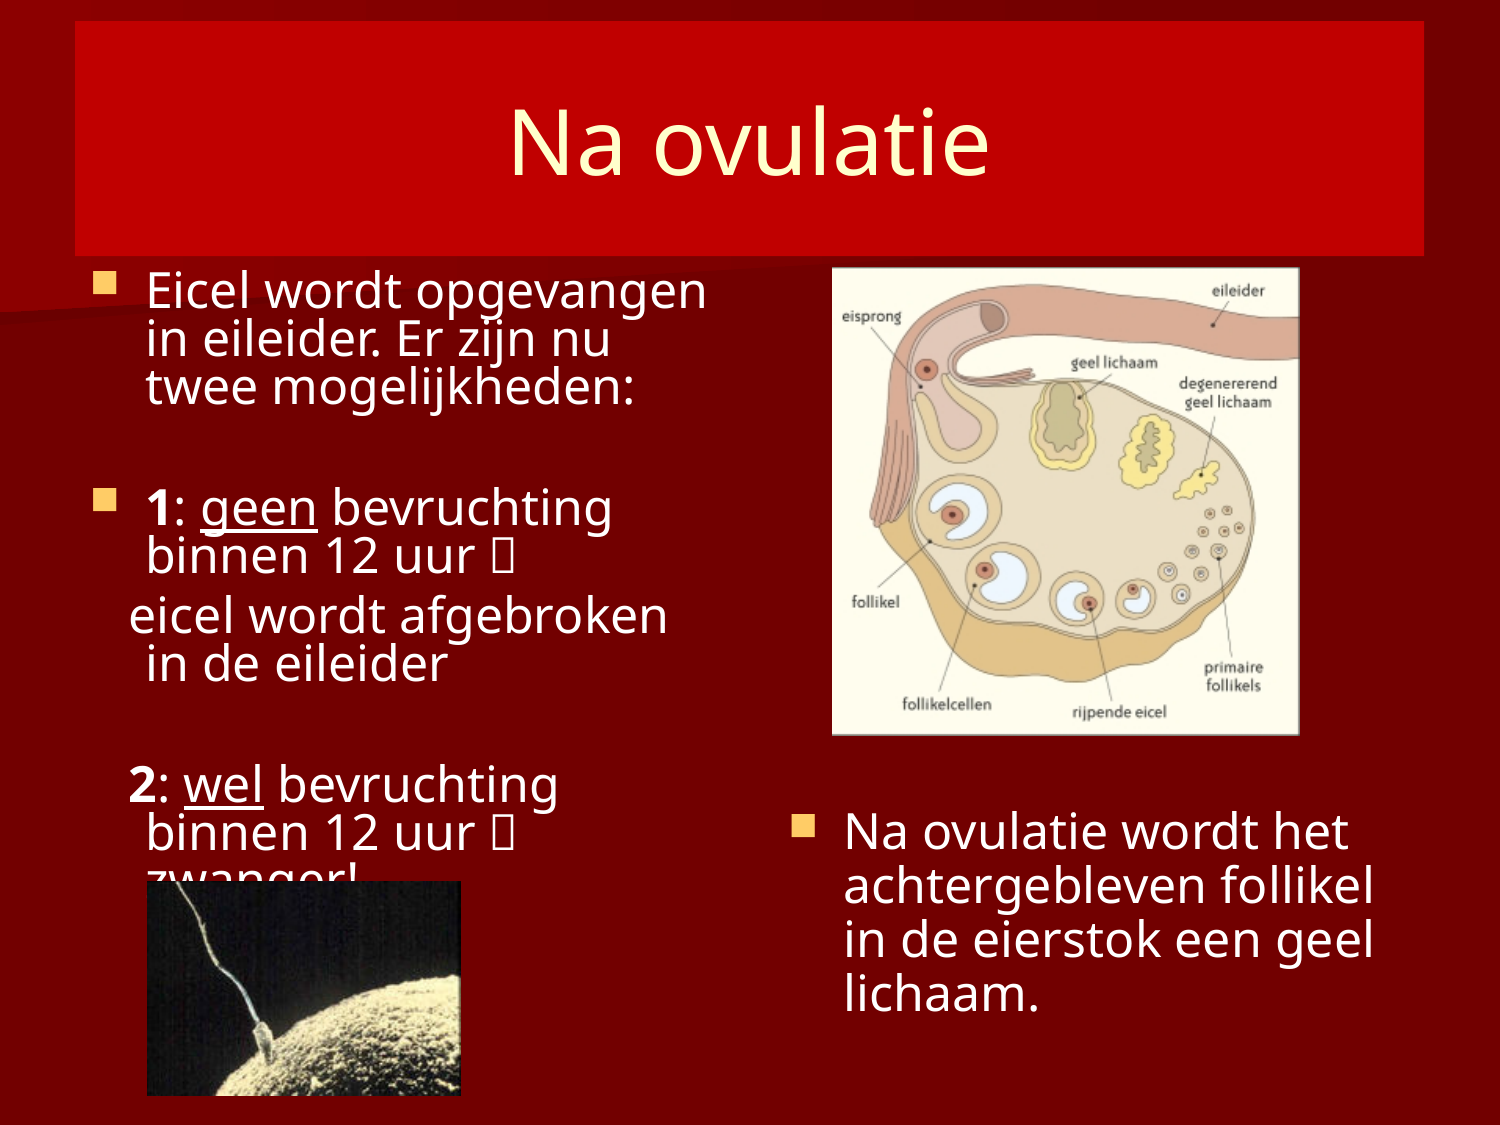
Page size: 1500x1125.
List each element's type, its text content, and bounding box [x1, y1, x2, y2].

list Eicel wordt opgevangen in eileider. Er zijn nu twee mogelijkheden: 1: geen bevruchting binnen 12 uur  eicel wordt afgebroken in de eileider 2: wel bevruchting binnen 12 uur  zwanger! [74, 262, 738, 1000]
picture [832, 266, 1301, 737]
picture [147, 881, 461, 1096]
list Na ovulatie wordt het achtergebleven follikel in de eierstok een geel lichaam. [773, 798, 1437, 1059]
title Na ovulatie [74, 20, 1425, 257]
